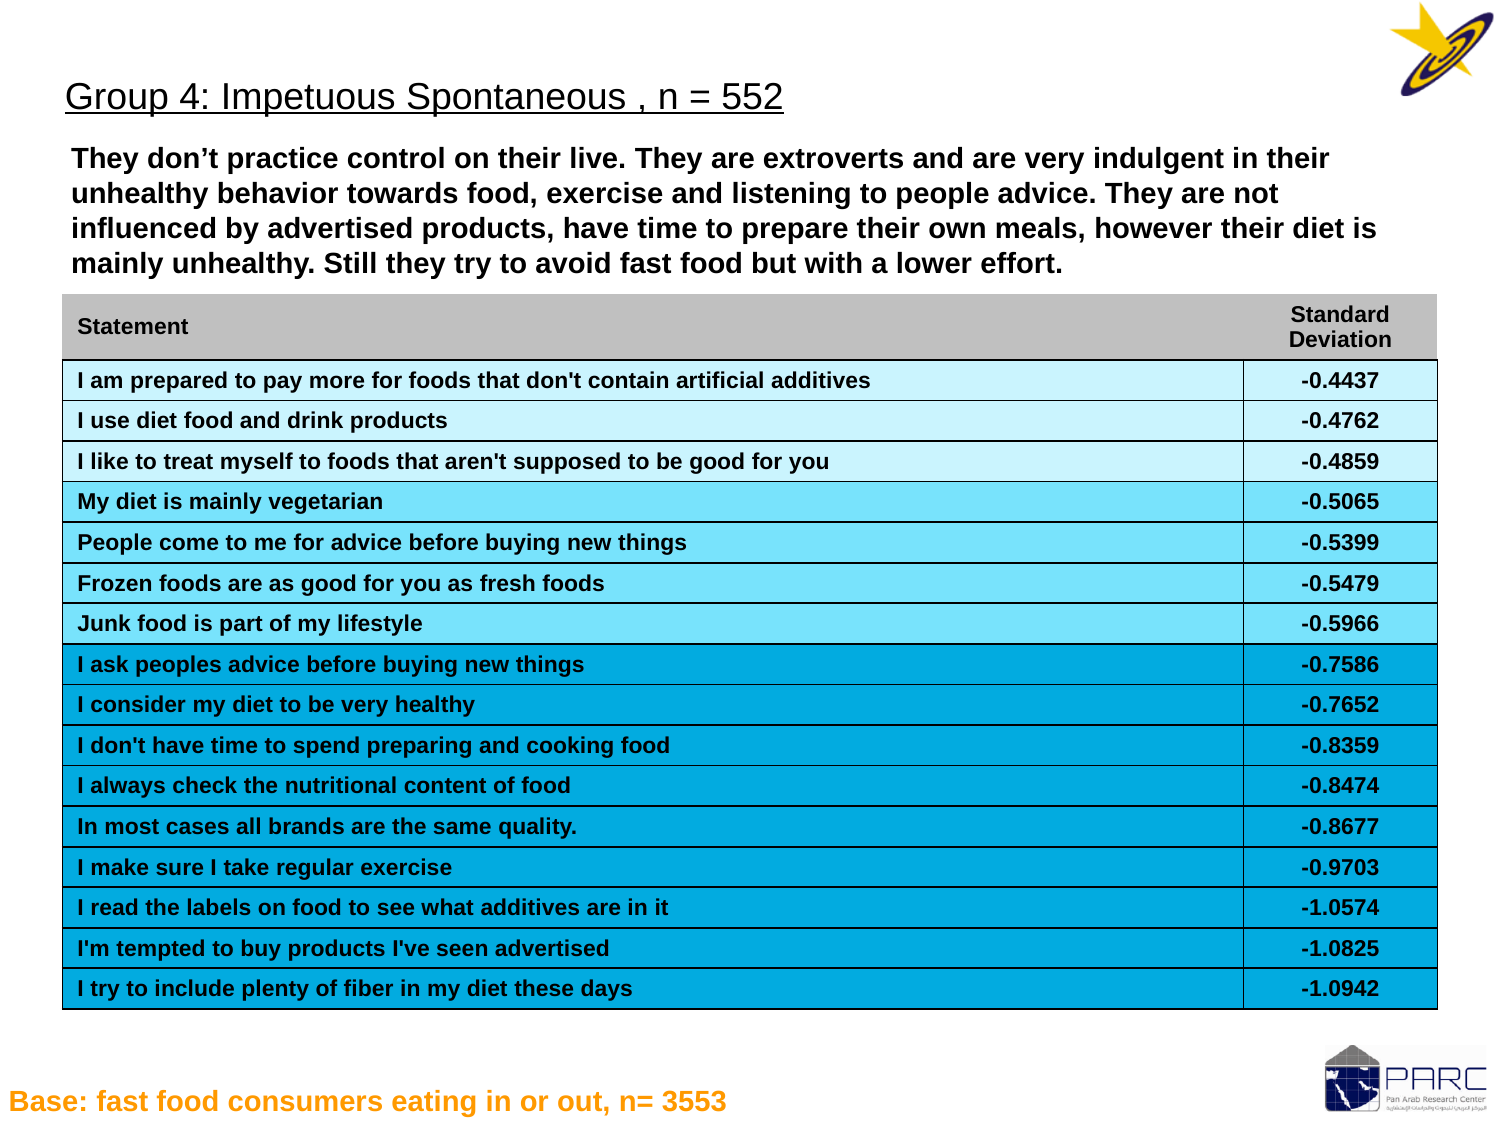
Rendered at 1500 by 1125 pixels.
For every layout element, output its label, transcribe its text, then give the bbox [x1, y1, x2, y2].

table_cell My diet is mainly vegetarian [63, 482, 1243, 521]
table_cell People come to me for advice before buying new things [63, 523, 1243, 562]
table_header Statement [62, 294, 1243, 359]
text_box They don’t practice control on their live. They are extroverts and are very indulgent in their unhealthy behavior towards food, exercise and listening to people advice. They are not influenced by advertised products, have time to prepare their own meals, however their diet is mainly unhealthy. Still they try to avoid fast food but with a lower effort. [56, 132, 1407, 287]
text_box Group 4: Impetuous Spontaneous , n = 552 [49, 64, 888, 125]
table_cell I consider my diet to be very healthy [63, 685, 1243, 724]
table_cell Frozen foods are as good for you as fresh foods [63, 564, 1243, 602]
table_cell -0.7652 [1244, 685, 1437, 724]
table_cell I ask peoples advice before buying new things [63, 645, 1243, 684]
table_cell -0.5479 [1244, 564, 1437, 602]
table_cell -0.5065 [1244, 482, 1437, 521]
text_box Base: fast food consumers eating in or out, n= 3553 [0, 1074, 798, 1125]
table_cell I read the labels on food to see what additives are in it [63, 888, 1243, 927]
table_cell I try to include plenty of fiber in my diet these days [63, 969, 1243, 1008]
table_cell -0.5966 [1244, 604, 1437, 643]
table_cell I make sure I take regular exercise [63, 848, 1243, 886]
table_cell -1.0825 [1244, 929, 1437, 967]
table_cell -0.4762 [1244, 401, 1437, 440]
table_cell -0.4437 [1244, 361, 1437, 400]
table_cell I like to treat myself to foods that aren't supposed to be good for you [63, 442, 1243, 481]
table_cell -0.8359 [1244, 726, 1437, 765]
table_cell I don't have time to spend preparing and cooking food [63, 726, 1243, 765]
table_cell I use diet food and drink products [63, 401, 1243, 440]
table_cell -0.7586 [1244, 645, 1437, 684]
table_header Standard Deviation [1243, 294, 1437, 359]
table_cell In most cases all brands are the same quality. [63, 807, 1243, 846]
table_cell -1.0942 [1244, 969, 1437, 1008]
picture [1320, 1045, 1494, 1118]
picture [1385, 0, 1498, 100]
table_cell I'm tempted to buy products I've seen advertised [63, 929, 1243, 967]
table_cell -0.9703 [1244, 848, 1437, 886]
table_cell -0.8677 [1244, 807, 1437, 846]
table_cell I always check the nutritional content of food [63, 766, 1243, 805]
table_cell -0.8474 [1244, 766, 1437, 805]
table_cell I am prepared to pay more for foods that don't contain artificial additives [63, 361, 1243, 400]
table_cell -0.5399 [1244, 523, 1437, 562]
table_cell Junk food is part of my lifestyle [63, 604, 1243, 643]
table_cell -1.0574 [1244, 888, 1437, 927]
table_cell -0.4859 [1244, 442, 1437, 481]
